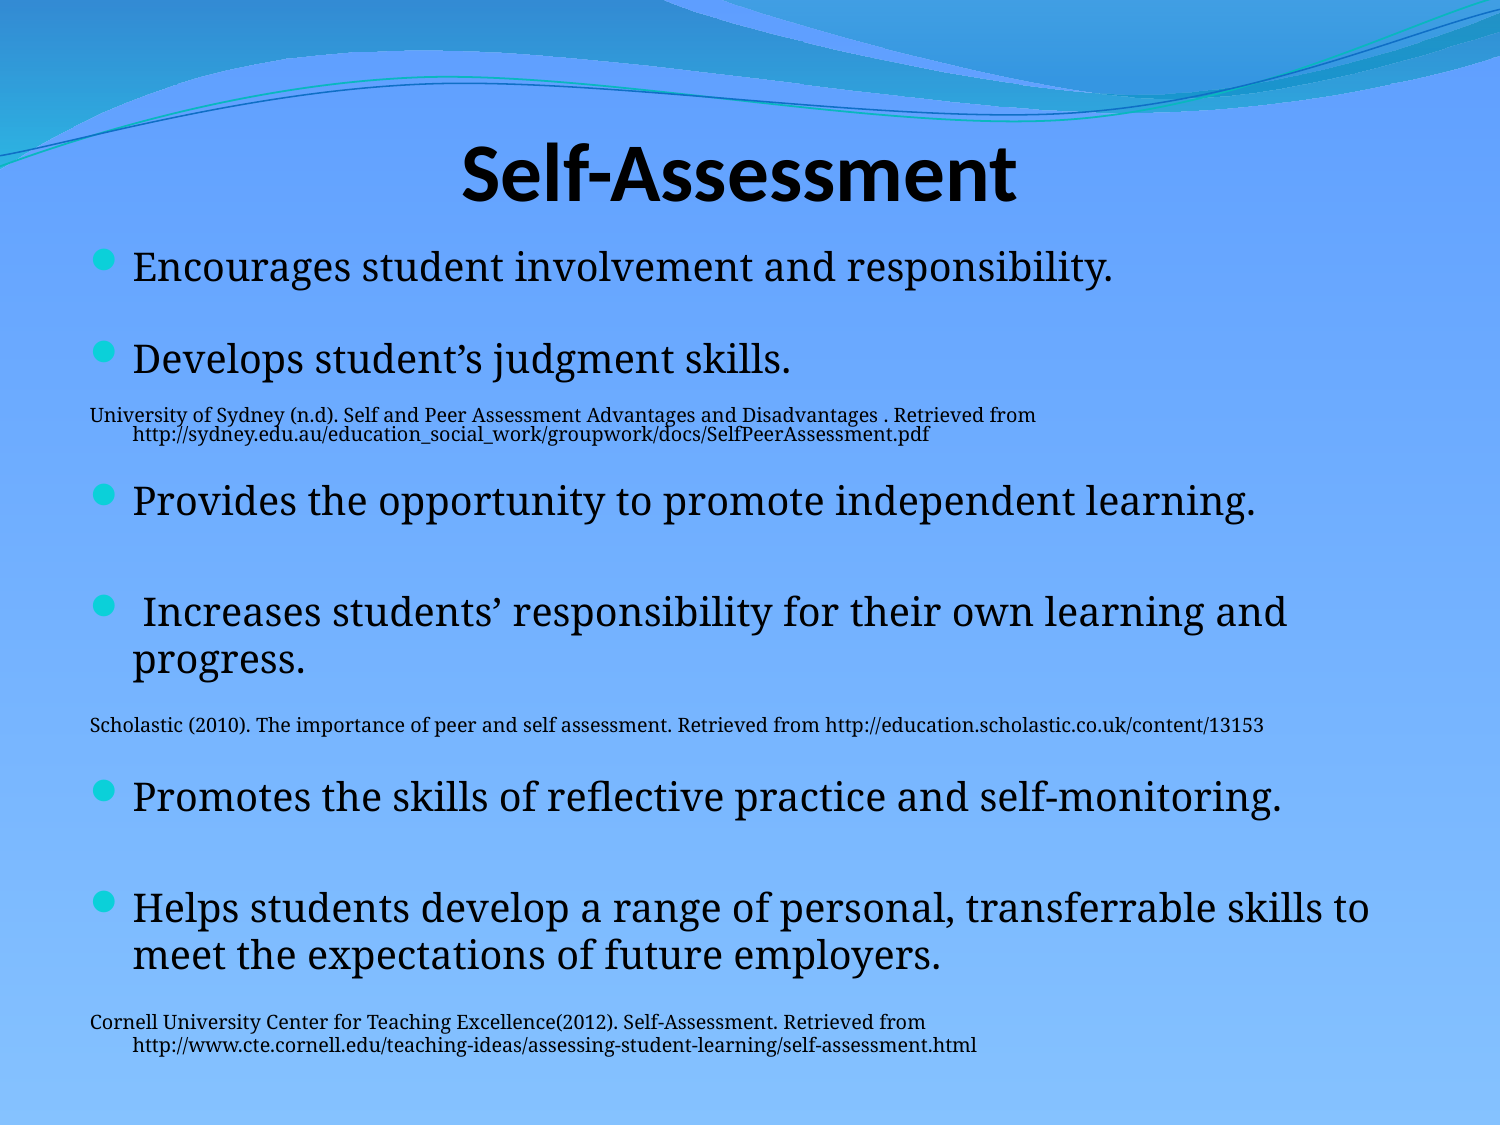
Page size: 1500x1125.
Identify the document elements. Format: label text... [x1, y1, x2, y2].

list Encourages student involvement and responsibility. Develops student’s judgment skills. University of Sydney (n.d). Self and Peer Assessment Advantages and Disadvantages . Retrieved from http://sydney.edu.au/education_social_work/groupwork/docs/SelfPeerAssessment.pdf Provides the opportunity to promote independent learning. Increases students’ responsibility for their own learning and progress. Scholastic (2010). The importance of peer and self assessment. Retrieved from http://education.scholastic.co.uk/content/13153 Promotes the skills of reflective practice and self-monitoring. Helps students develop a range of personal, transferrable skills to meet the expectations of future employers. Cornell University Center for Teaching Excellence(2012). Self-Assessment. Retrieved from http://www.cte.cornell.edu/teaching-ideas/assessing-student-learning/self-assessment.html [75, 243, 1425, 1071]
title Self-Assessment [64, 30, 1415, 219]
